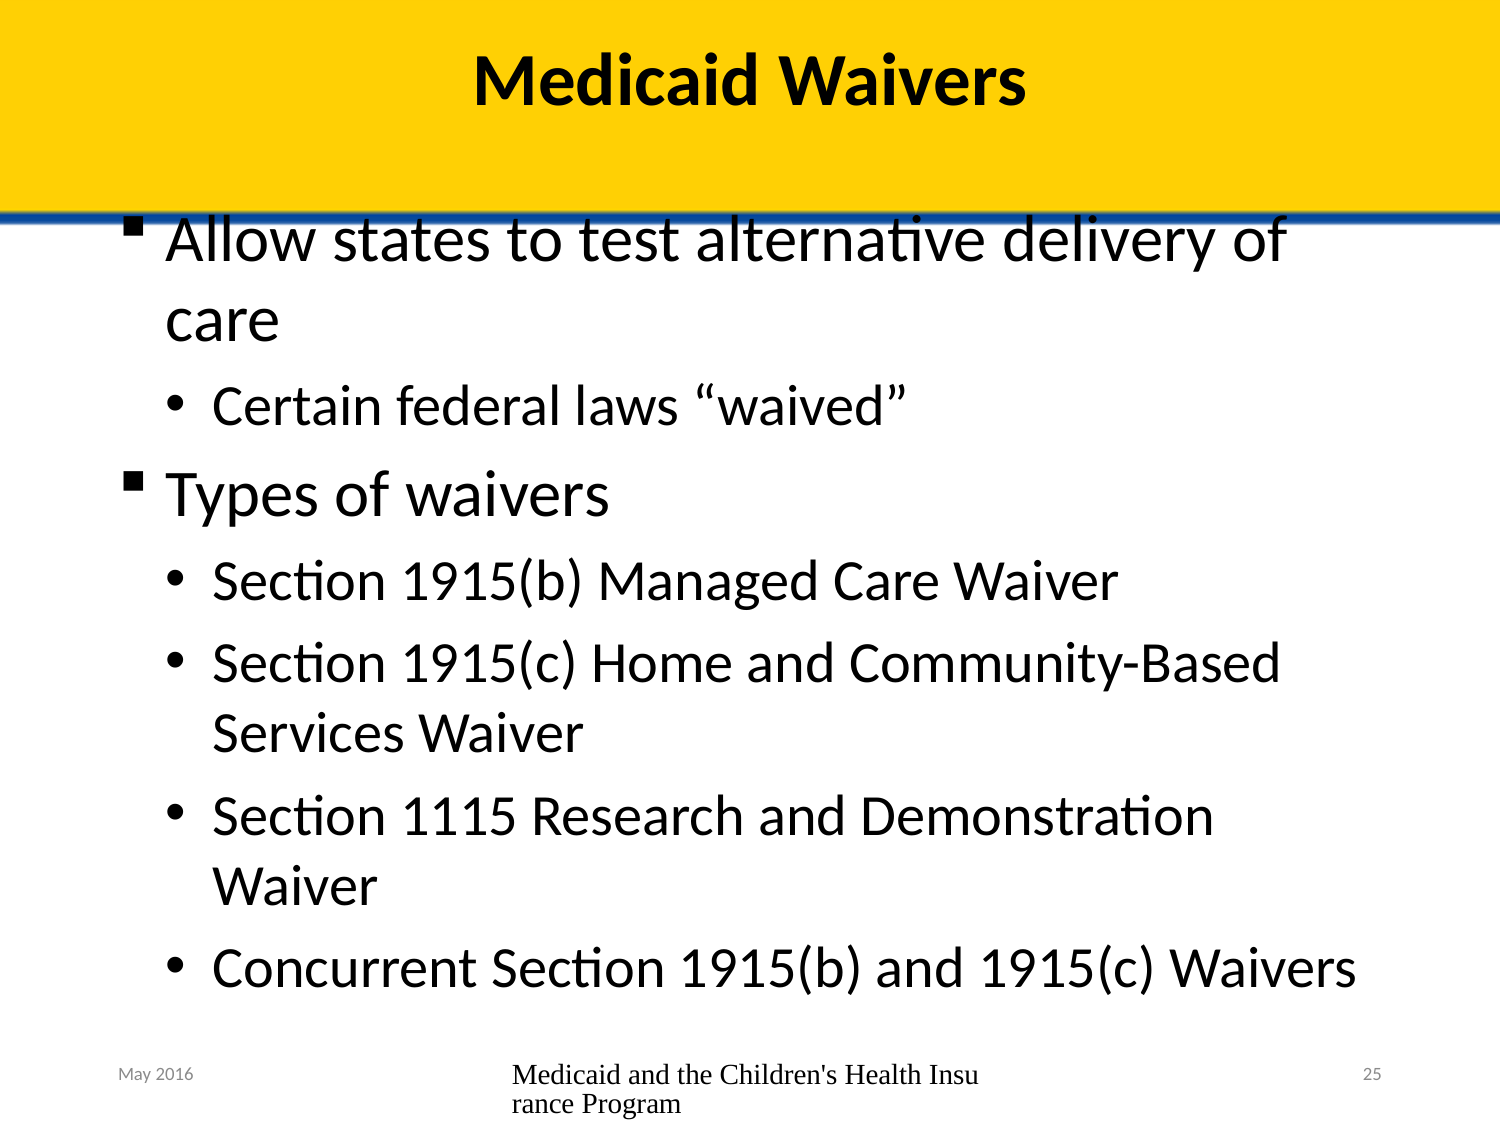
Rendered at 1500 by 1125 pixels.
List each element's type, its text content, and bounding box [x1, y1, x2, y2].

title Medicaid Waivers [103, 2, 1397, 161]
footer Medicaid and the Children's Health Insurance Program [496, 1042, 1004, 1103]
picture [0, 0, 1500, 1125]
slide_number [103, 1042, 441, 1103]
slide_number 25 [1059, 1042, 1397, 1103]
list Allow states to test alternative delivery of care Certain federal laws “waived” Types of waivers Section 1915(b) Managed Care Waiver Section 1915(c) Home and Community-Based Services Waiver Section 1115 Research and Demonstration Waiver Concurrent Section 1915(b) and 1915(c) Waivers [103, 186, 1397, 1014]
